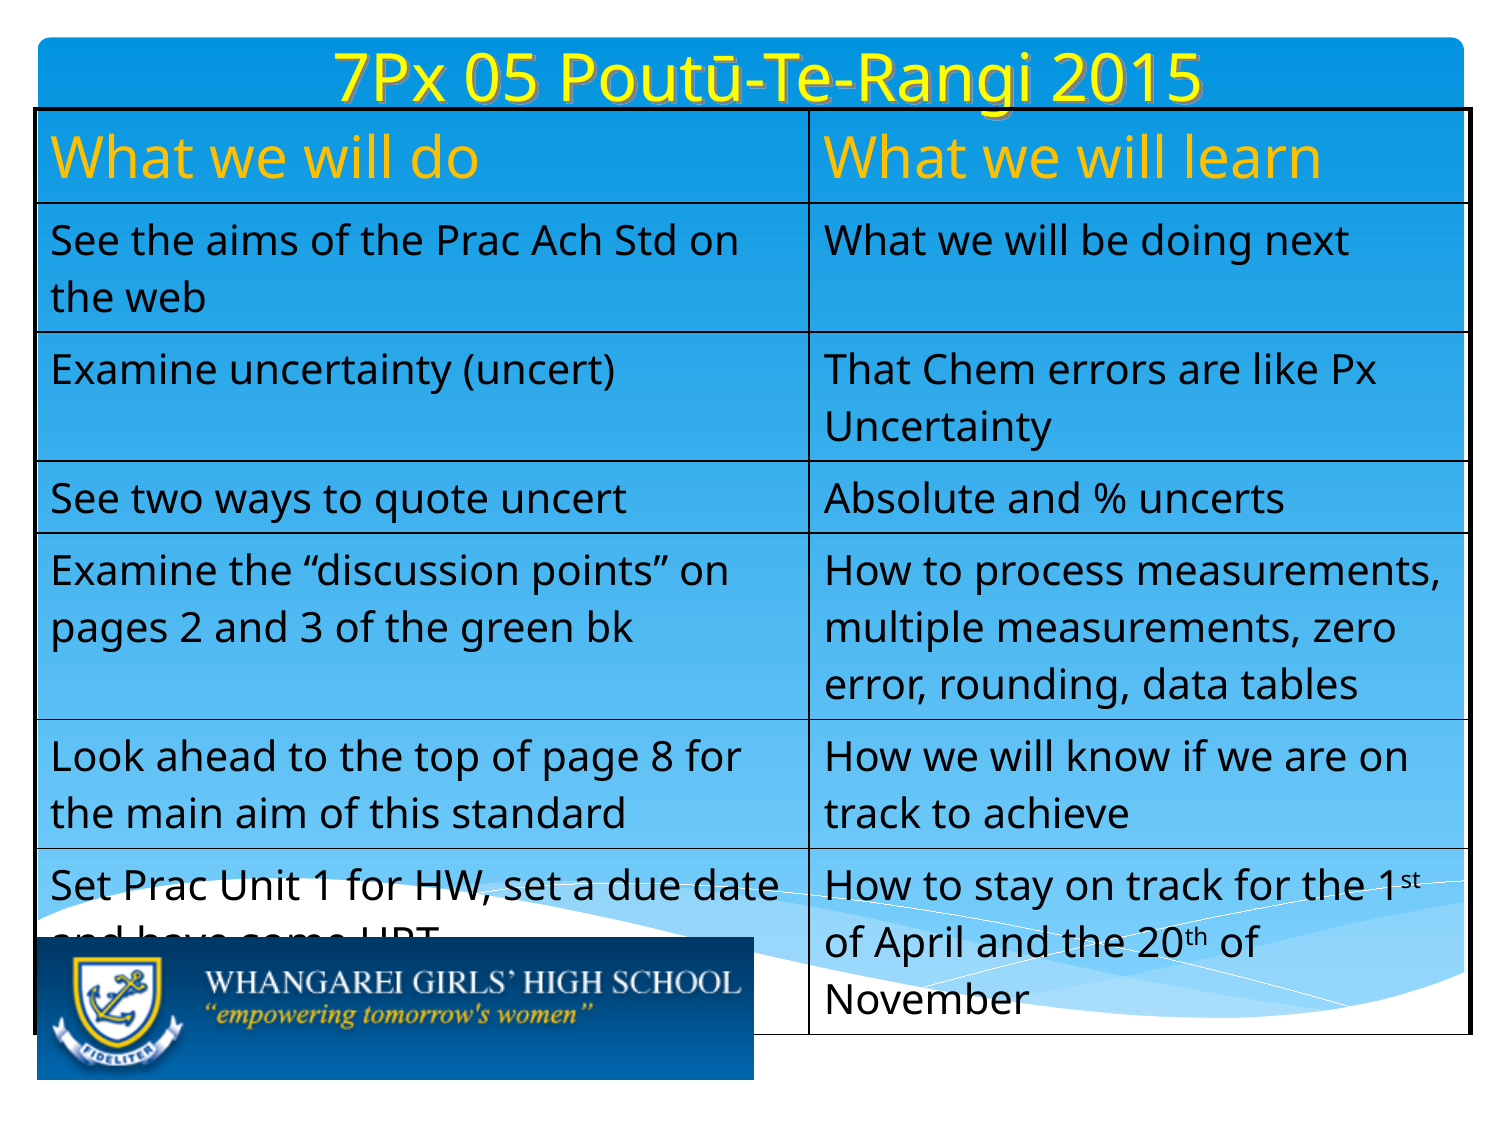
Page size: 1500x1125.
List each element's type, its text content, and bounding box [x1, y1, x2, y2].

table_cell That Chem errors are like Px Uncertainty [810, 333, 1468, 460]
table_cell Examine uncertainty (uncert) [37, 333, 808, 460]
table_header What we will do [37, 111, 808, 202]
table_cell Examine the “discussion points” on pages 2 and 3 of the green bk [37, 534, 808, 719]
table_cell What we will be doing next [810, 204, 1468, 331]
table_cell How we will know if we are on track to achieve [810, 720, 1468, 848]
table_cell Look ahead to the top of page 8 for the main aim of this standard [37, 720, 808, 848]
table_cell Set Prac Unit 1 for HW, set a due date and have some HRT [37, 849, 808, 1034]
text_box 7Px 05 Poutū-Te-Rangi 2015 [162, 24, 1375, 107]
picture [37, 937, 754, 1080]
table_header What we will learn [810, 111, 1468, 202]
table_cell See the aims of the Prac Ach Std on the web [37, 204, 808, 331]
table_cell How to stay on track for the 1st of April and the 20th of November [810, 849, 1468, 1034]
table_cell See two ways to quote uncert [37, 462, 808, 532]
table_cell How to process measurements, multiple measurements, zero error, rounding, data tables [810, 534, 1468, 719]
table_cell Absolute and % uncerts [810, 462, 1468, 532]
